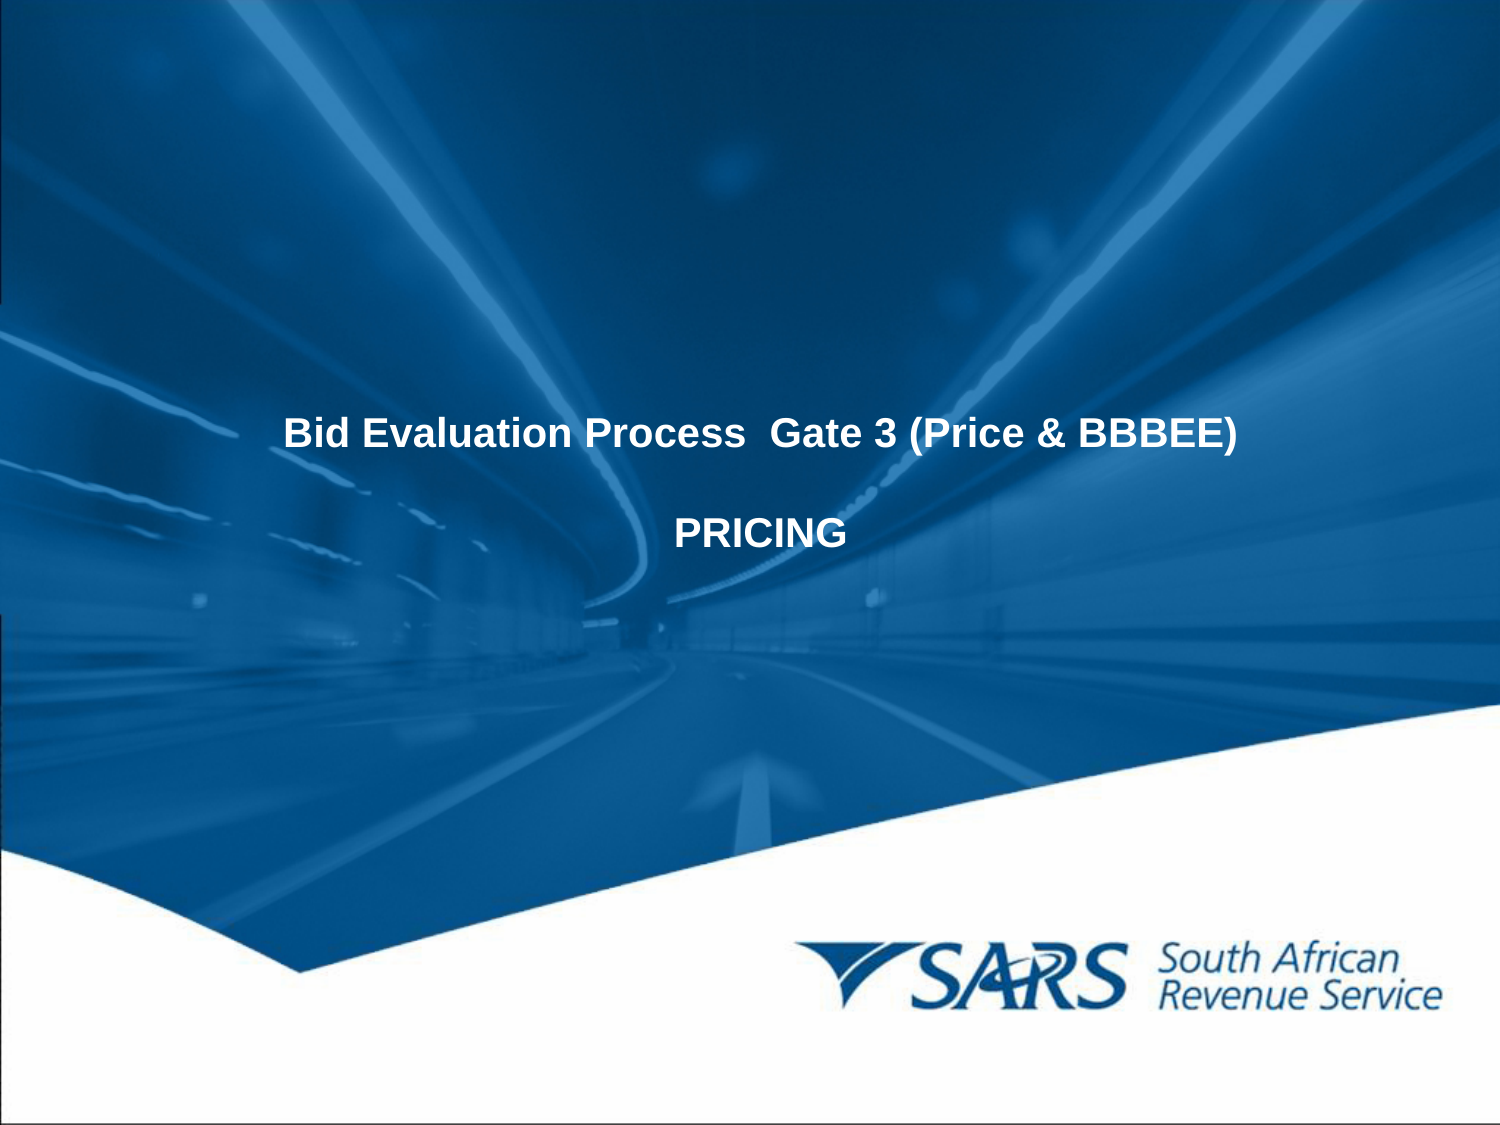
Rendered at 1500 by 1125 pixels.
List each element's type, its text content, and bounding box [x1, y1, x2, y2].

picture [0, 0, 1500, 1125]
subtitle Bid Evaluation Process Gate 3 (Price & BBBEE) PRICING [90, 365, 1443, 558]
